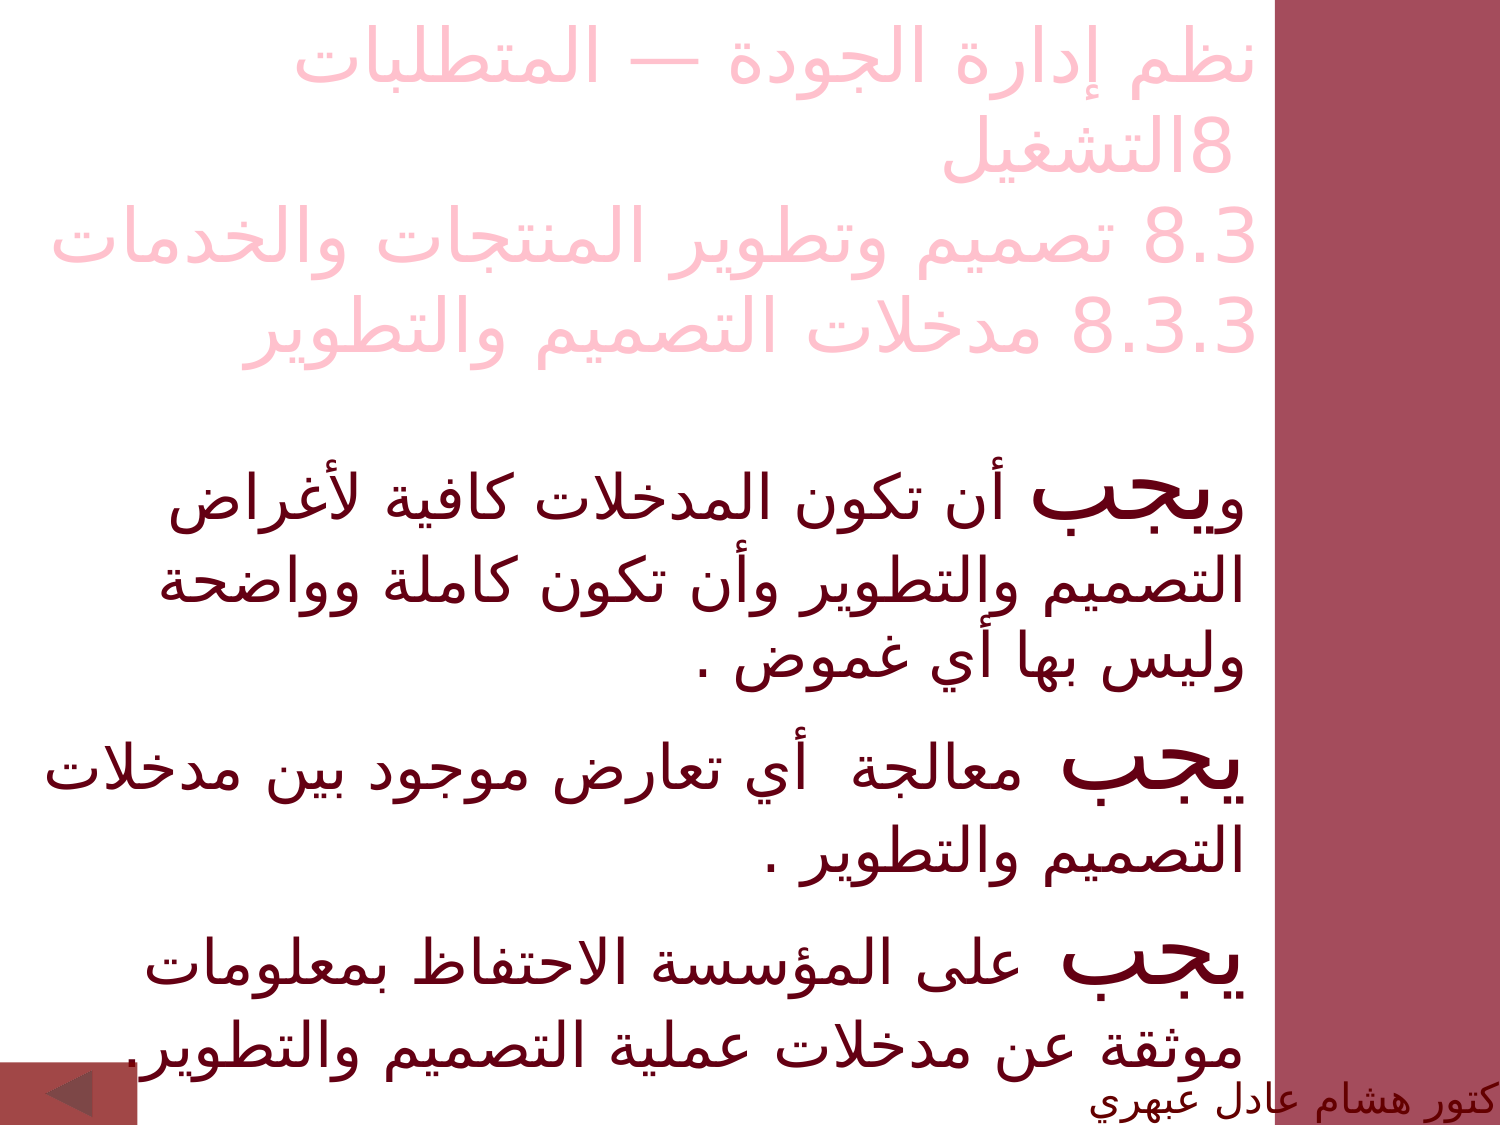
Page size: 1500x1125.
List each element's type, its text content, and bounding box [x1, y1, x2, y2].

text_box نظم إدارة الجودة — المتطلبات 8التشغيل 8.3 تصميم وتطوير المنتجات والخدمات 8.3.3 مدخلات التصميم والتطوير [0, 0, 1275, 375]
text_box الدكتور هشام عادل عبهري [1073, 1064, 1500, 1125]
text_box [1273, 0, 1500, 1064]
text_box [0, 1060, 140, 1125]
text_box ويجب أن تكون المدخلات كافية لأغراض التصميم والتطوير وأن تكون كاملة وواضحة وليس بها أي غموض . يجب معالجة أي تعارض موجود بين مدخلات التصميم والتطوير . يجب على المؤسسة الاحتفاظ بمعلومات موثقة عن مدخلات عملية التصميم والتطوير. [12, 412, 1263, 1087]
